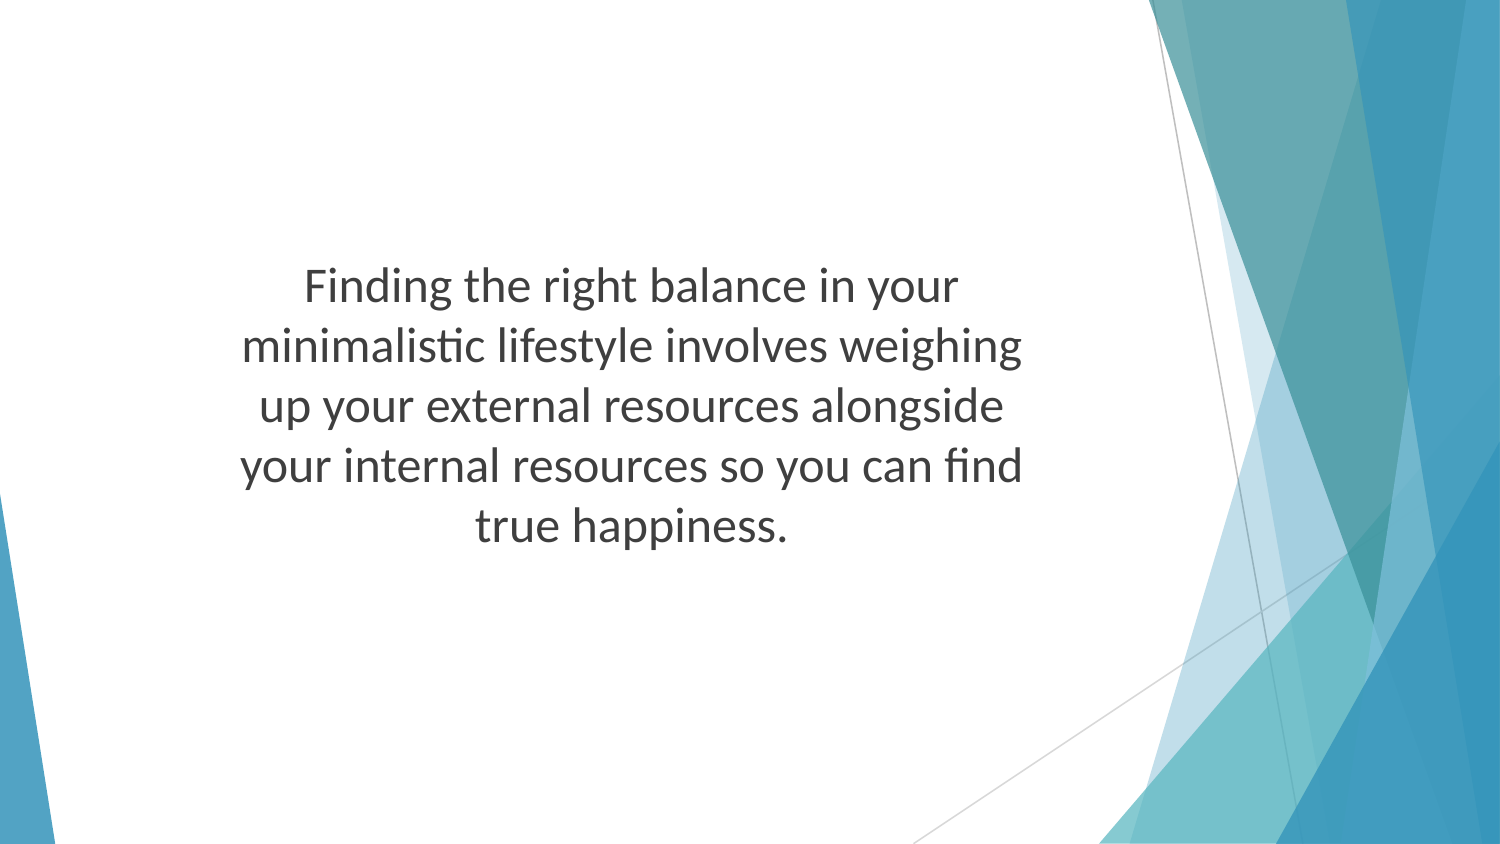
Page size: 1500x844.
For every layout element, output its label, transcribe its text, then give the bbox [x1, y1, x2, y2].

list Finding the right balance in your minimalistic lifestyle involves weighing up your external resources alongside your internal resources so you can find true happiness. [206, 244, 1058, 694]
